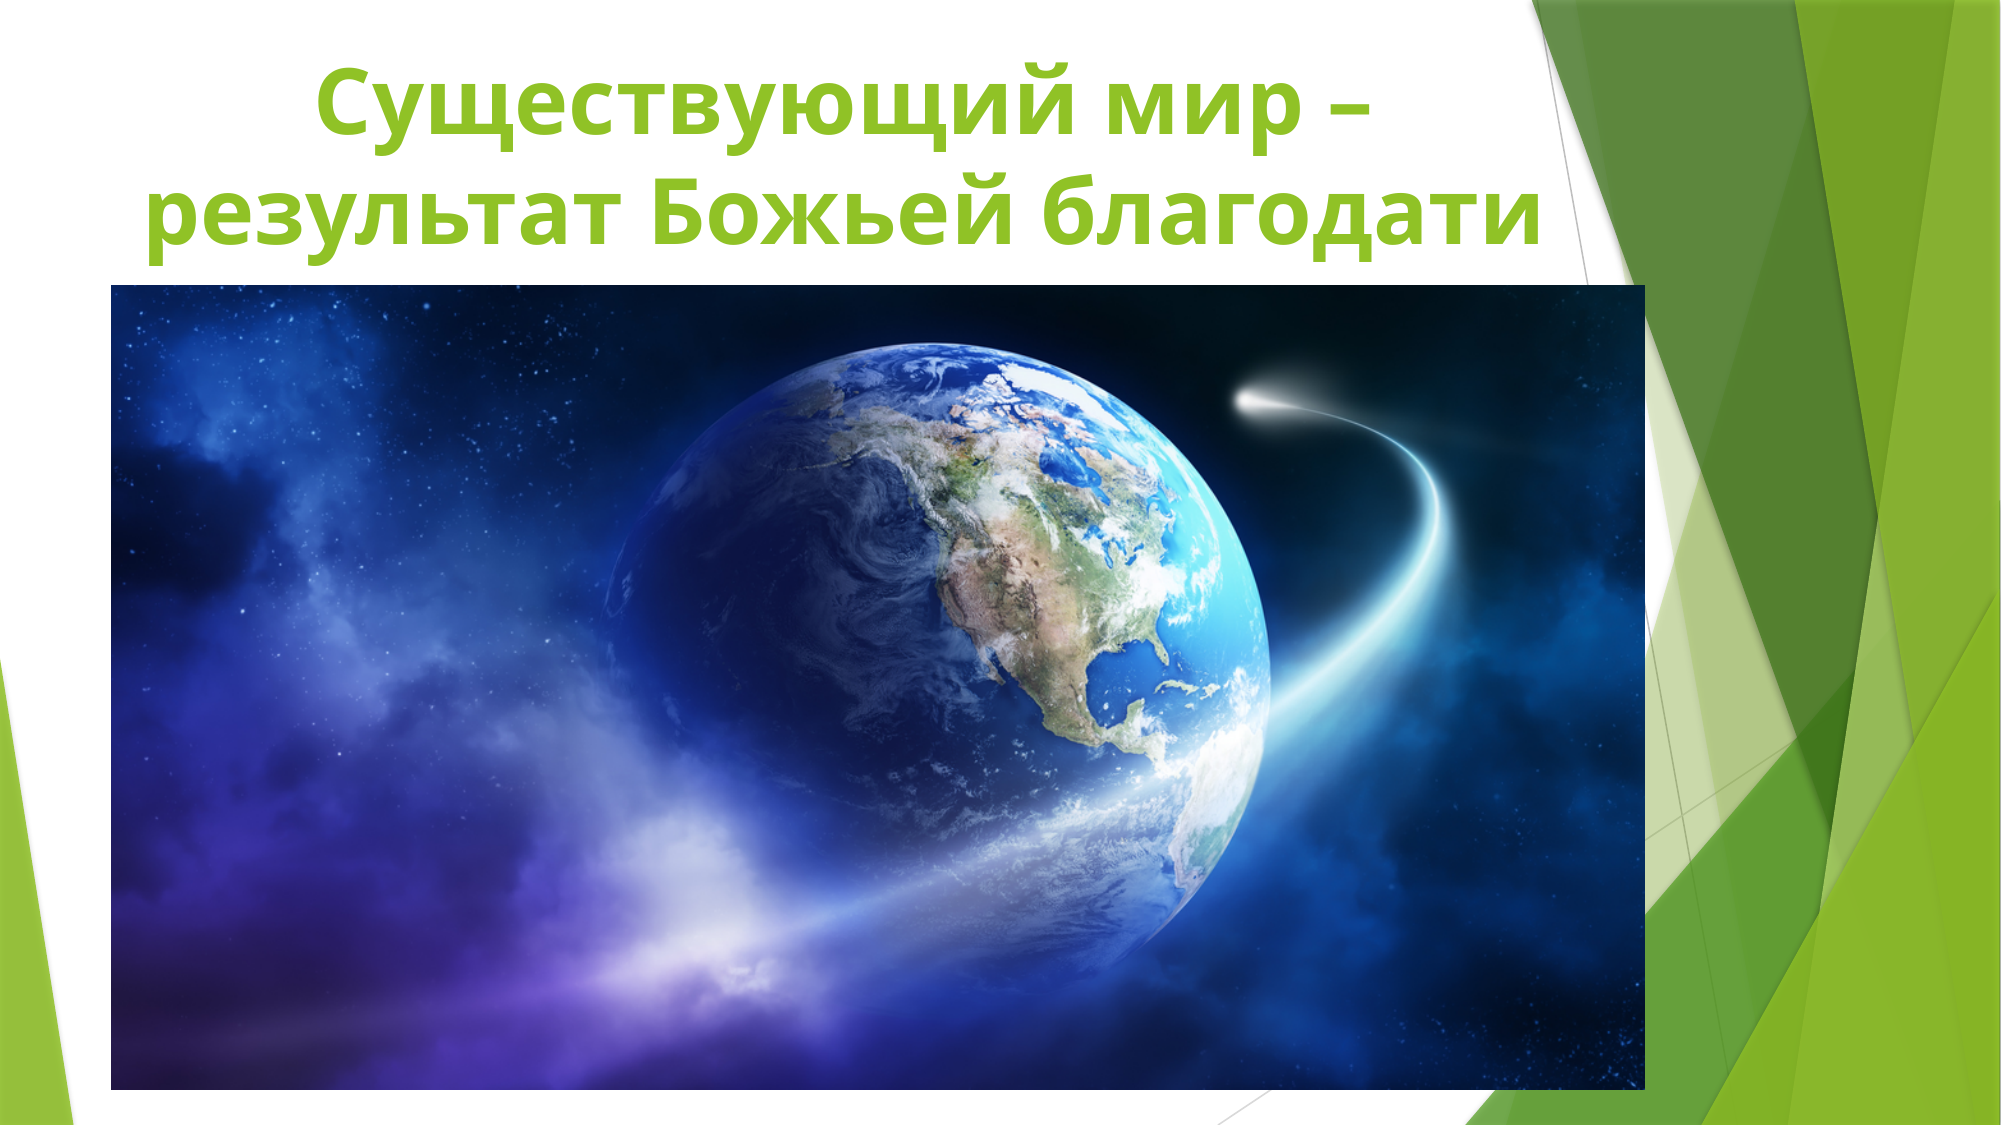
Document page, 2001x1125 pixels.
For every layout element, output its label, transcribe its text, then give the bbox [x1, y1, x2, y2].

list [110, 284, 1645, 1090]
title Существующий мир – результат Божьей благодати [77, 35, 1612, 317]
